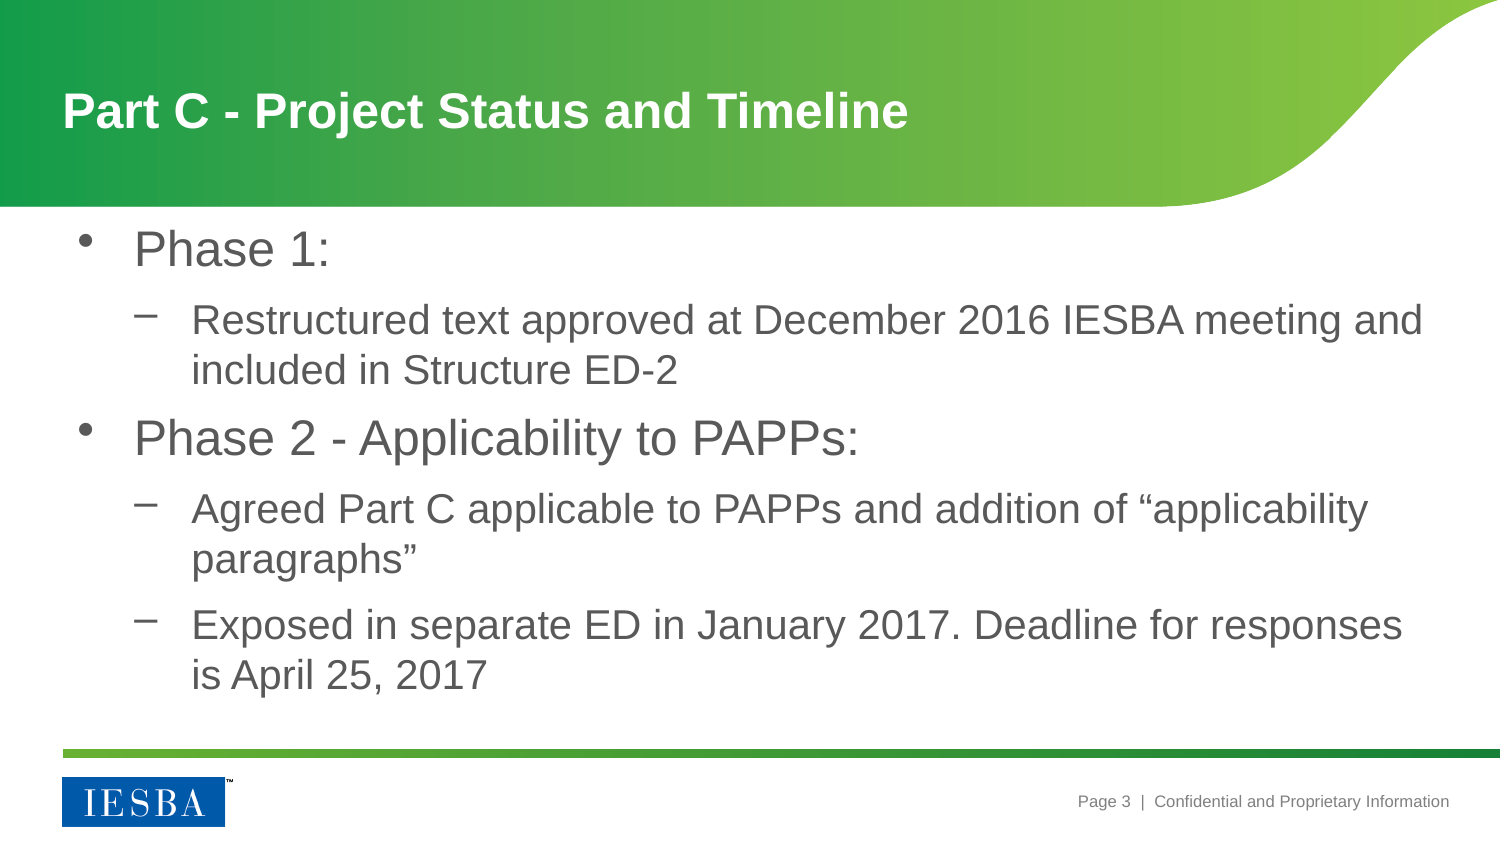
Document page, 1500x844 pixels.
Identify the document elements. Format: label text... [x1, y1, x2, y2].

list Phase 1: Restructured text approved at December 2016 IESBA meeting and included in Structure ED-2 Phase 2 - Applicability to PAPPs: Agreed Part C applicable to PAPPs and addition of “applicability paragraphs” Exposed in separate ED in January 2017. Deadline for responses is April 25, 2017 [62, 209, 1450, 747]
picture [62, 777, 233, 827]
title Part C - Project Status and Timeline [62, 75, 1300, 142]
picture [0, 0, 1500, 207]
